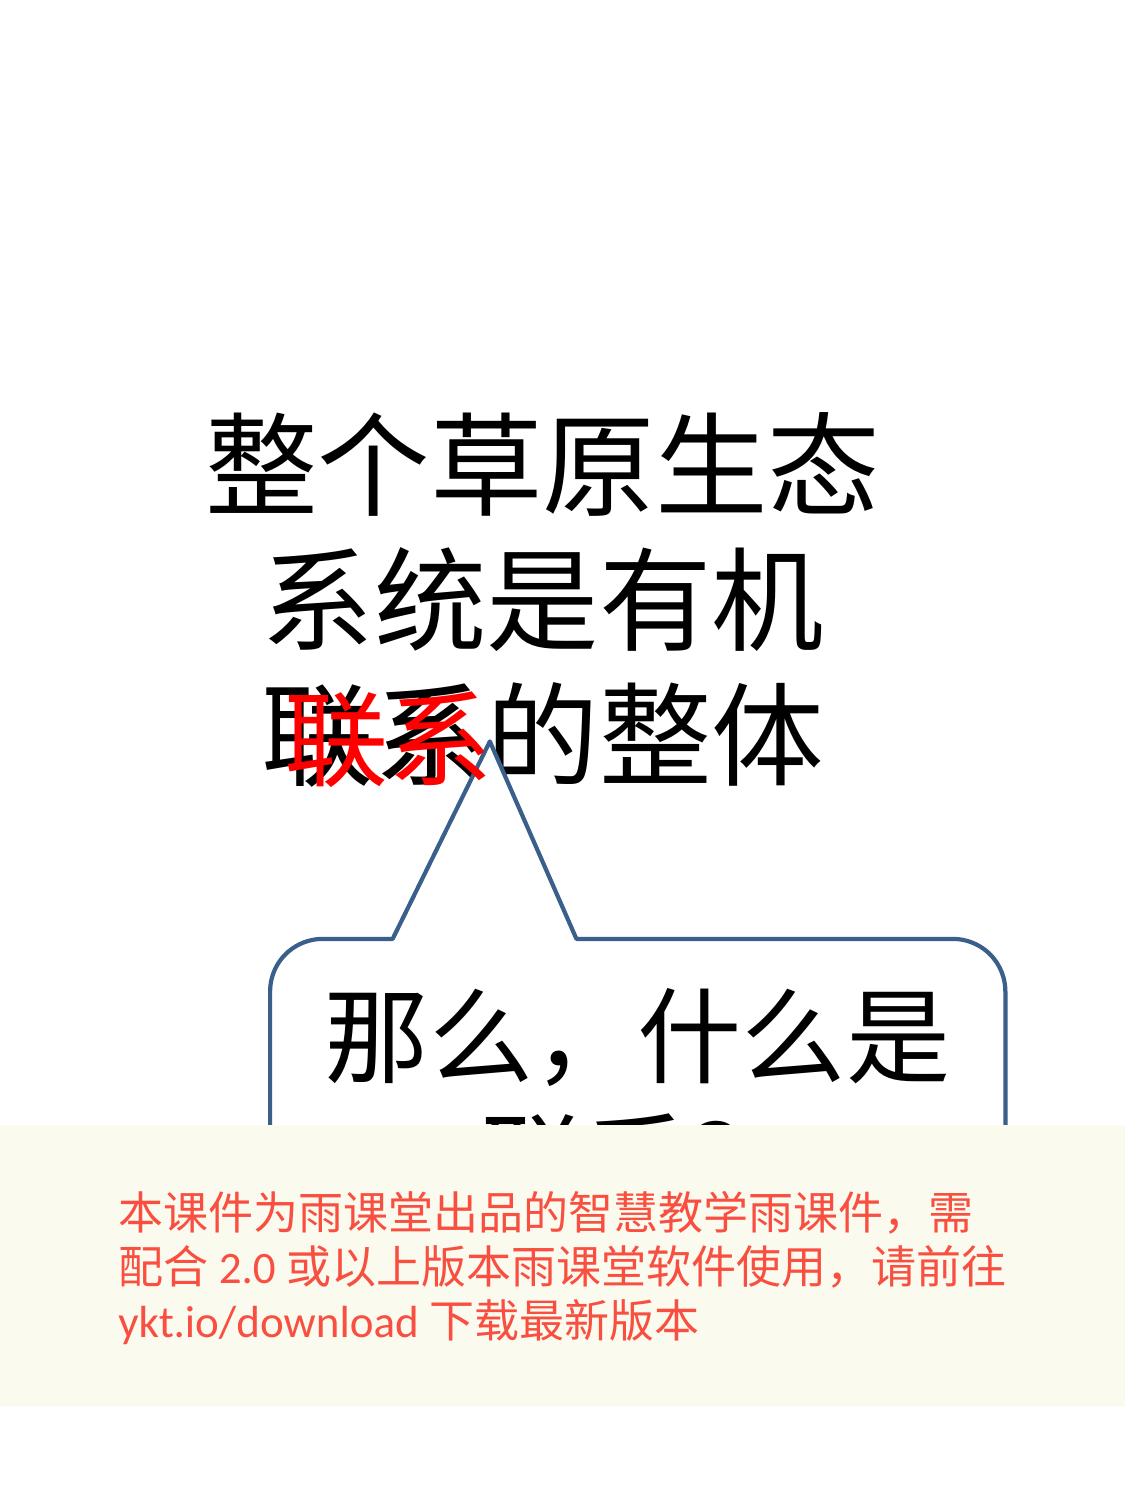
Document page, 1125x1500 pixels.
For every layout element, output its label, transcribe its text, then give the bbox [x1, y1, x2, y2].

text_box 那么，什么是联系？ [268, 782, 1008, 1123]
text_box 本课件为雨课堂出品的智慧教学雨课件，需 配合2.0或以上版本雨课堂软件使用，请前往 ykt.io/download下载最新版本 [0, 1123, 1125, 1408]
text_box 联系 [270, 667, 510, 807]
list 整个草原生态系统是有机联系的整体 [190, 387, 917, 876]
